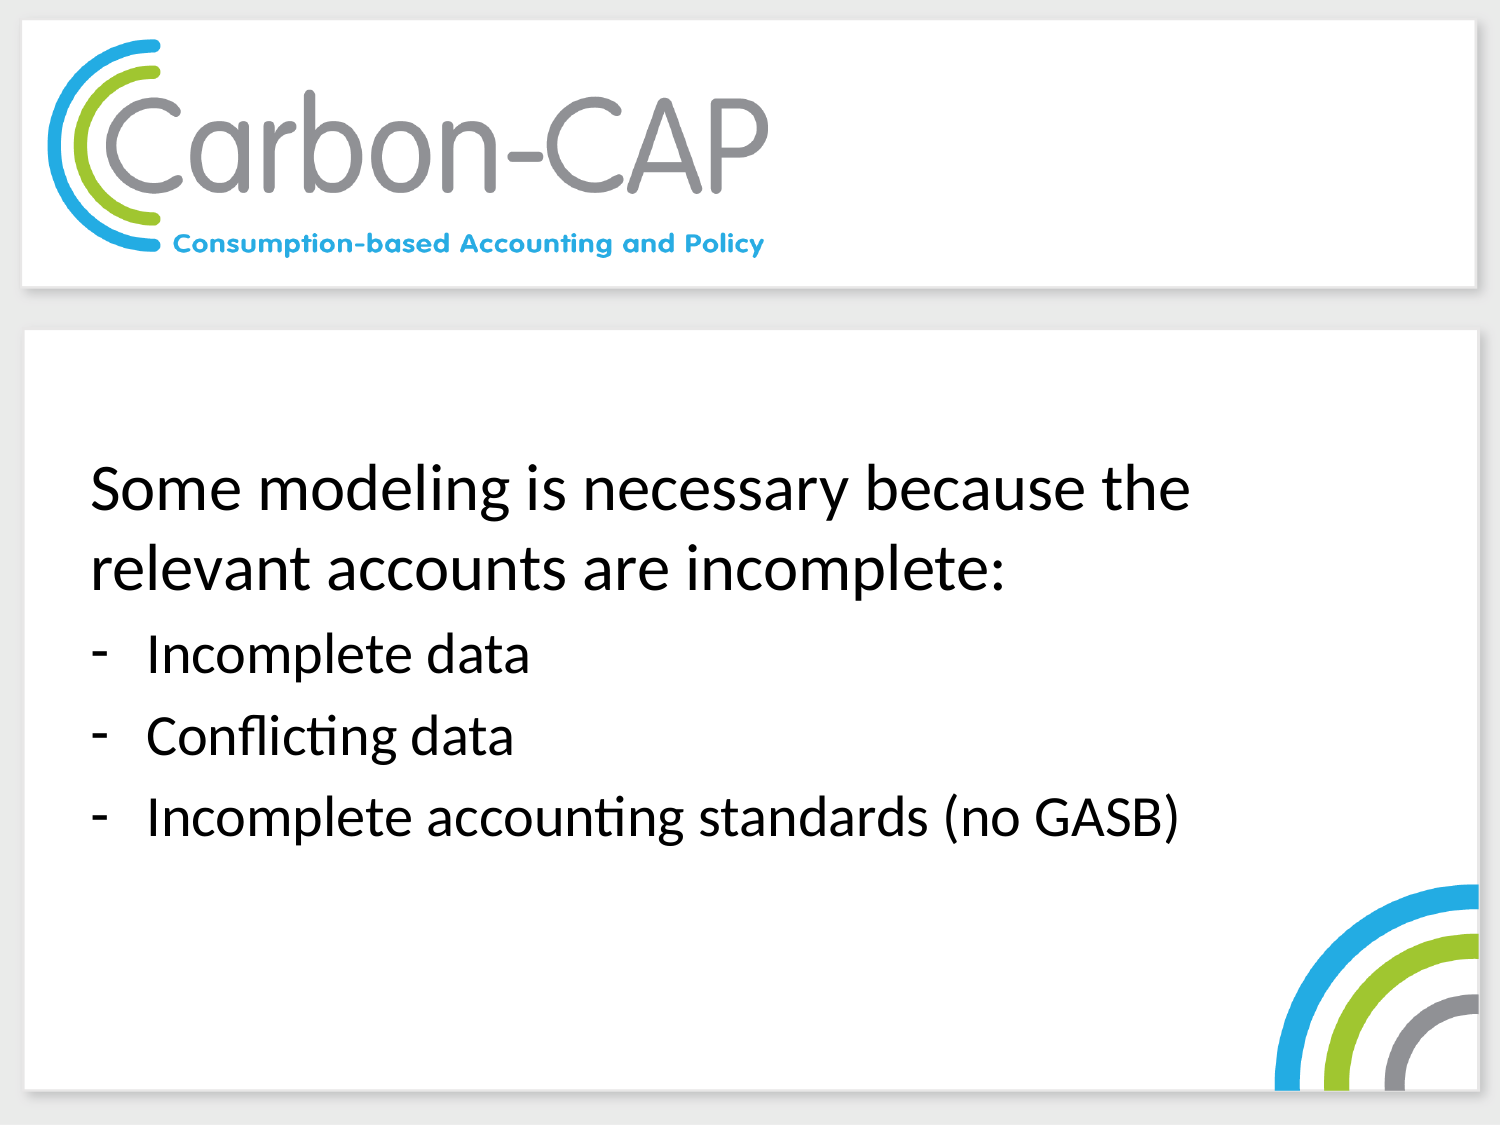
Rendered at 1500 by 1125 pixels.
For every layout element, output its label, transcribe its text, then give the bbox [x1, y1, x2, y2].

picture [0, 0, 1500, 1125]
list Some modeling is necessary because the relevant accounts are incomplete: Incomplete data Conflicting data Incomplete accounting standards (no GASB) [75, 338, 1425, 1047]
